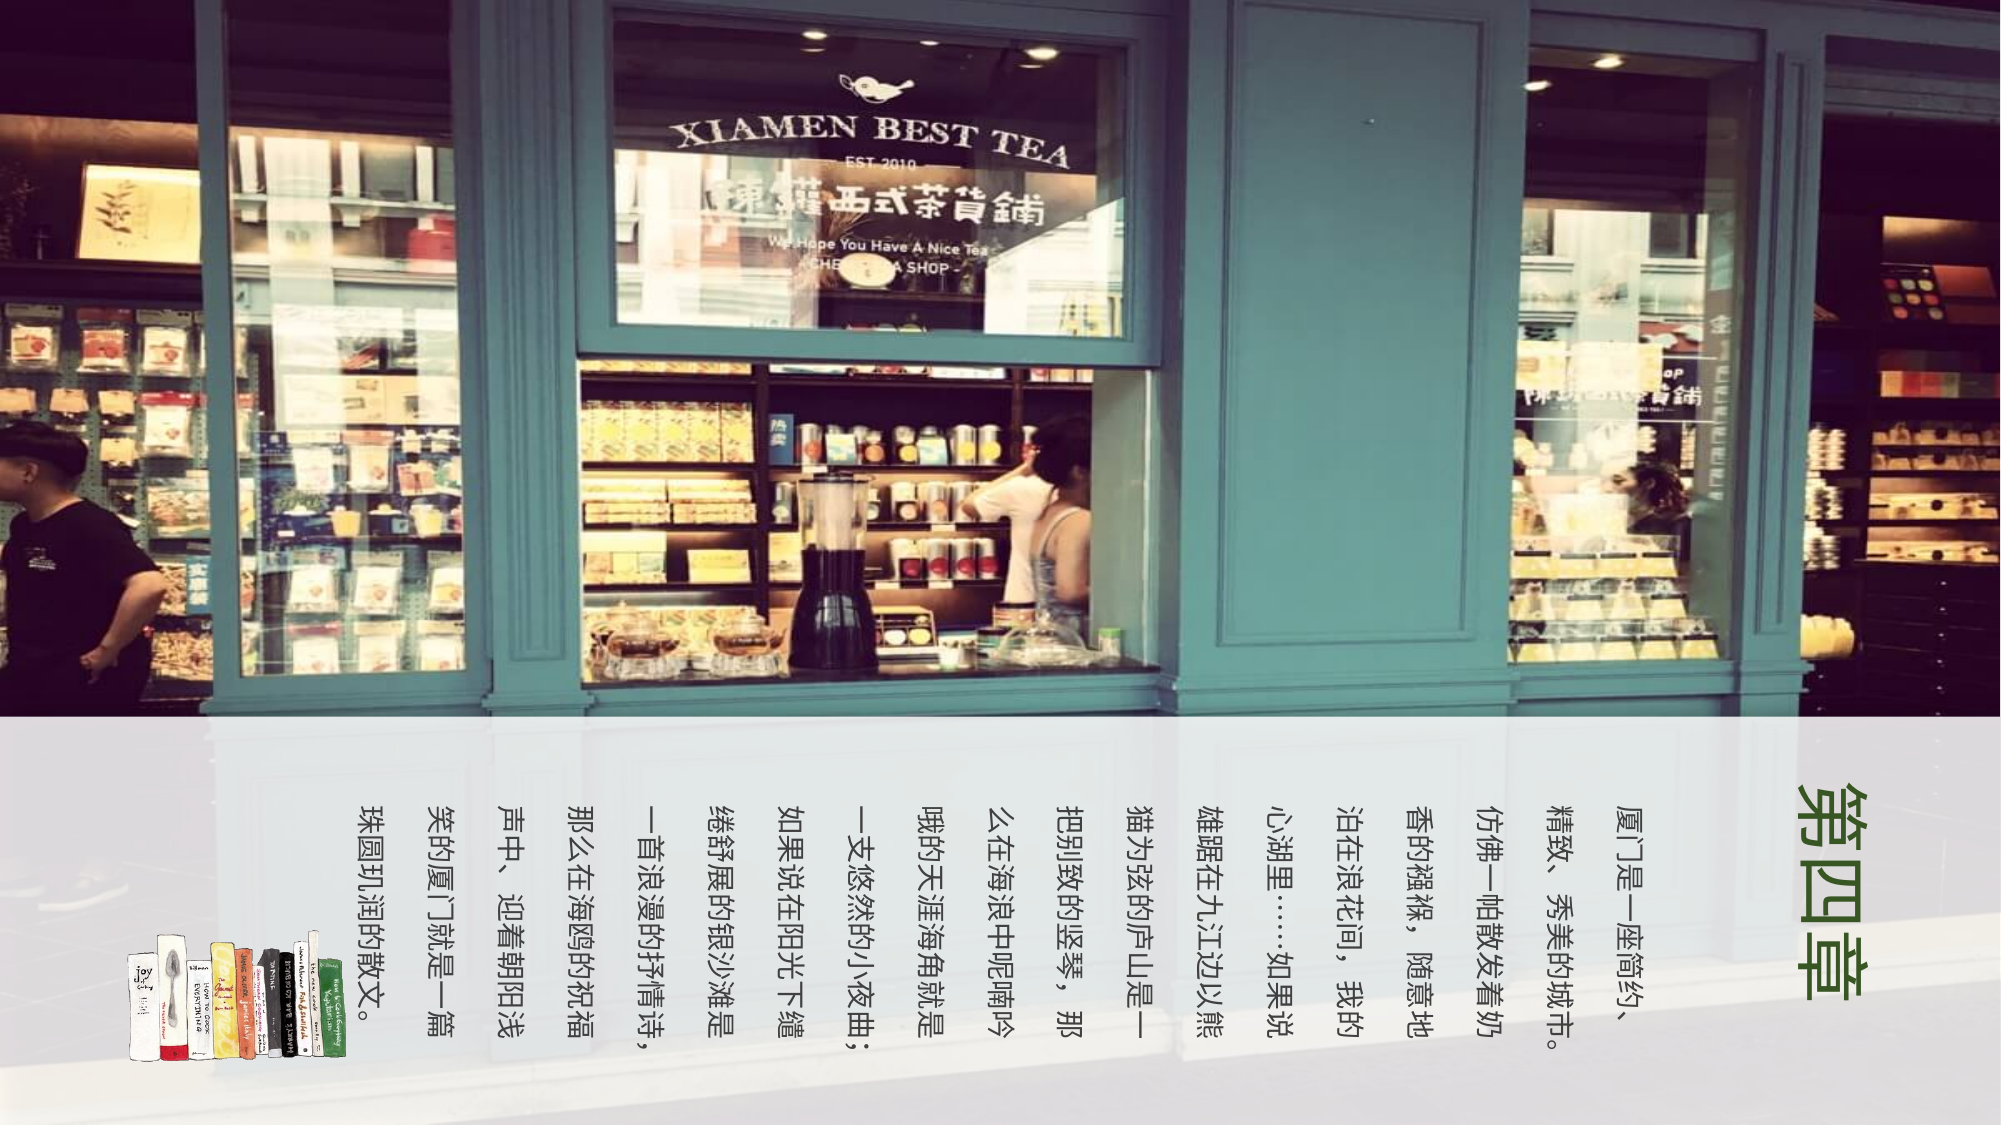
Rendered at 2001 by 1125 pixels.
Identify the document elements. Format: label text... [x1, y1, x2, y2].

text_box 第四章 [1765, 765, 1887, 1073]
picture [0, 0, 2001, 1125]
picture [115, 918, 357, 1067]
text_box 厦门是一座简约、精致、秀美的城市。仿佛一帕散发着奶香的襁褓，随意地泊在浪花间，我的心湖里……如果说雄踞在九江边以熊猫为弦的庐山是一把别致的竖琴，那么在海浪中呢喃吟哦的天涯海角就是一支悠然的小夜曲；如果说在阳光下缱绻舒展的银沙滩是一首浪漫的抒情诗，那么在海鸥的祝福声中、迎着朝阳浅笑的厦门就是一篇珠圆玑润的散文。 [388, 790, 1691, 1083]
text_box [0, 715, 2000, 1125]
